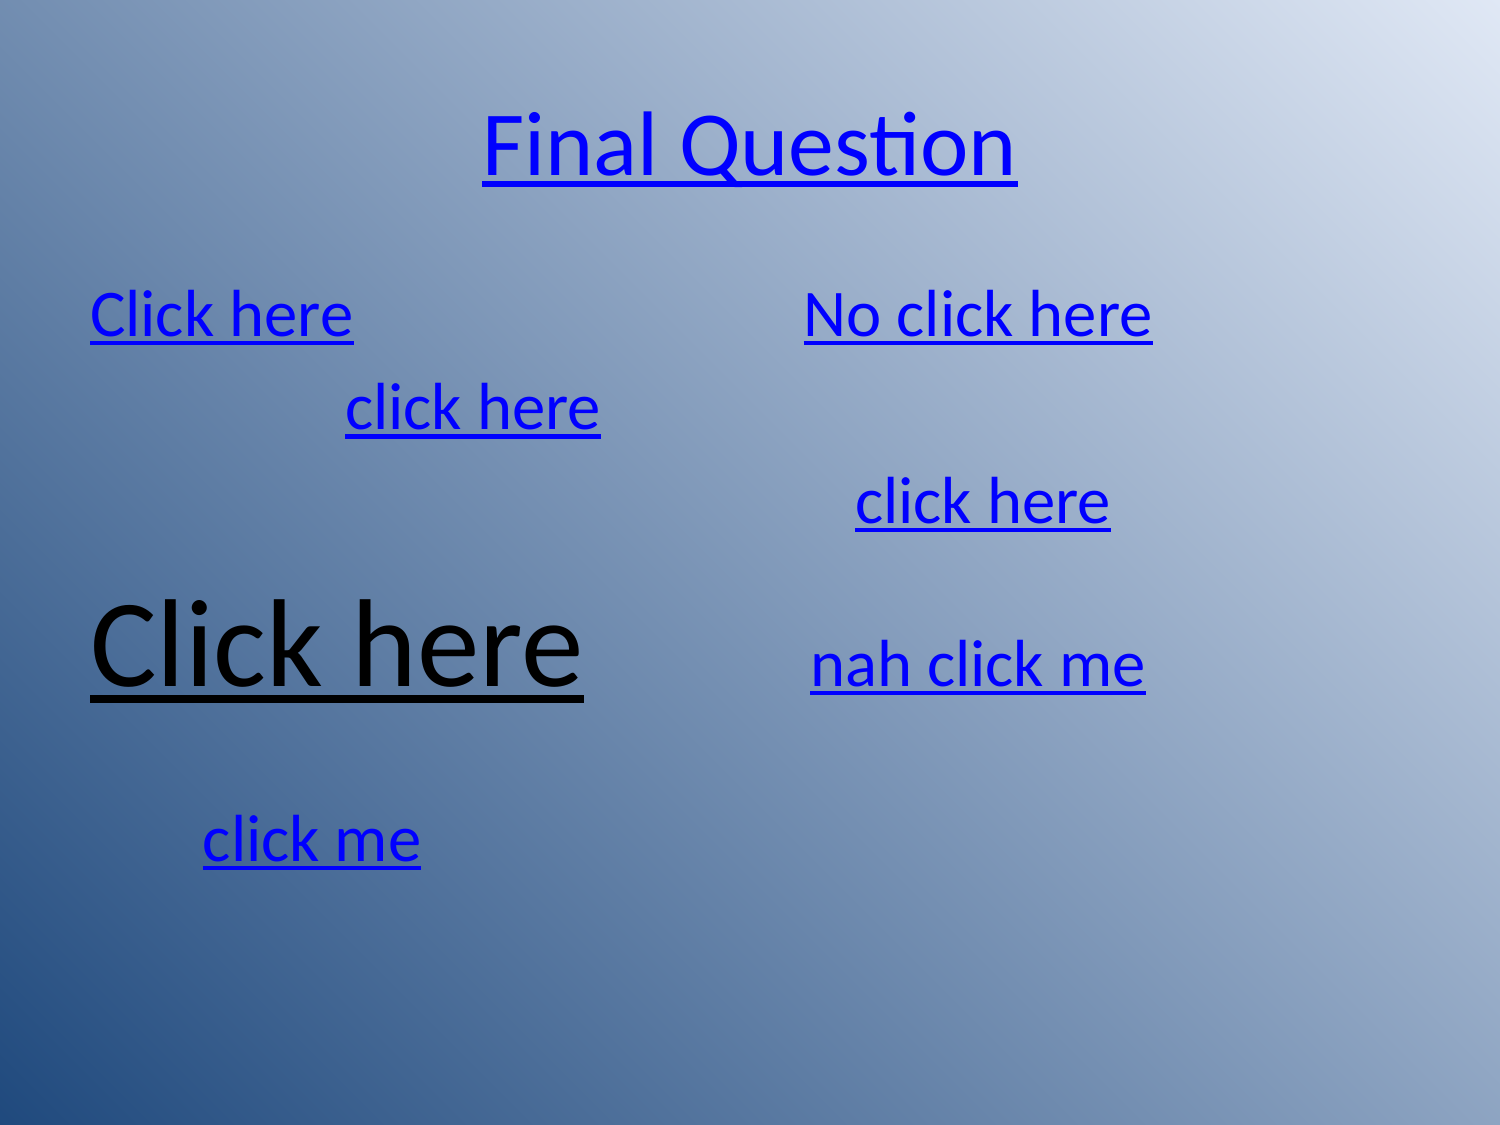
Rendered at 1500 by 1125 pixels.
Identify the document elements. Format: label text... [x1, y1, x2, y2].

title Final Question [75, 45, 1425, 233]
list Click here No click here click here click here Click here nah click me click me [75, 262, 1425, 1005]
